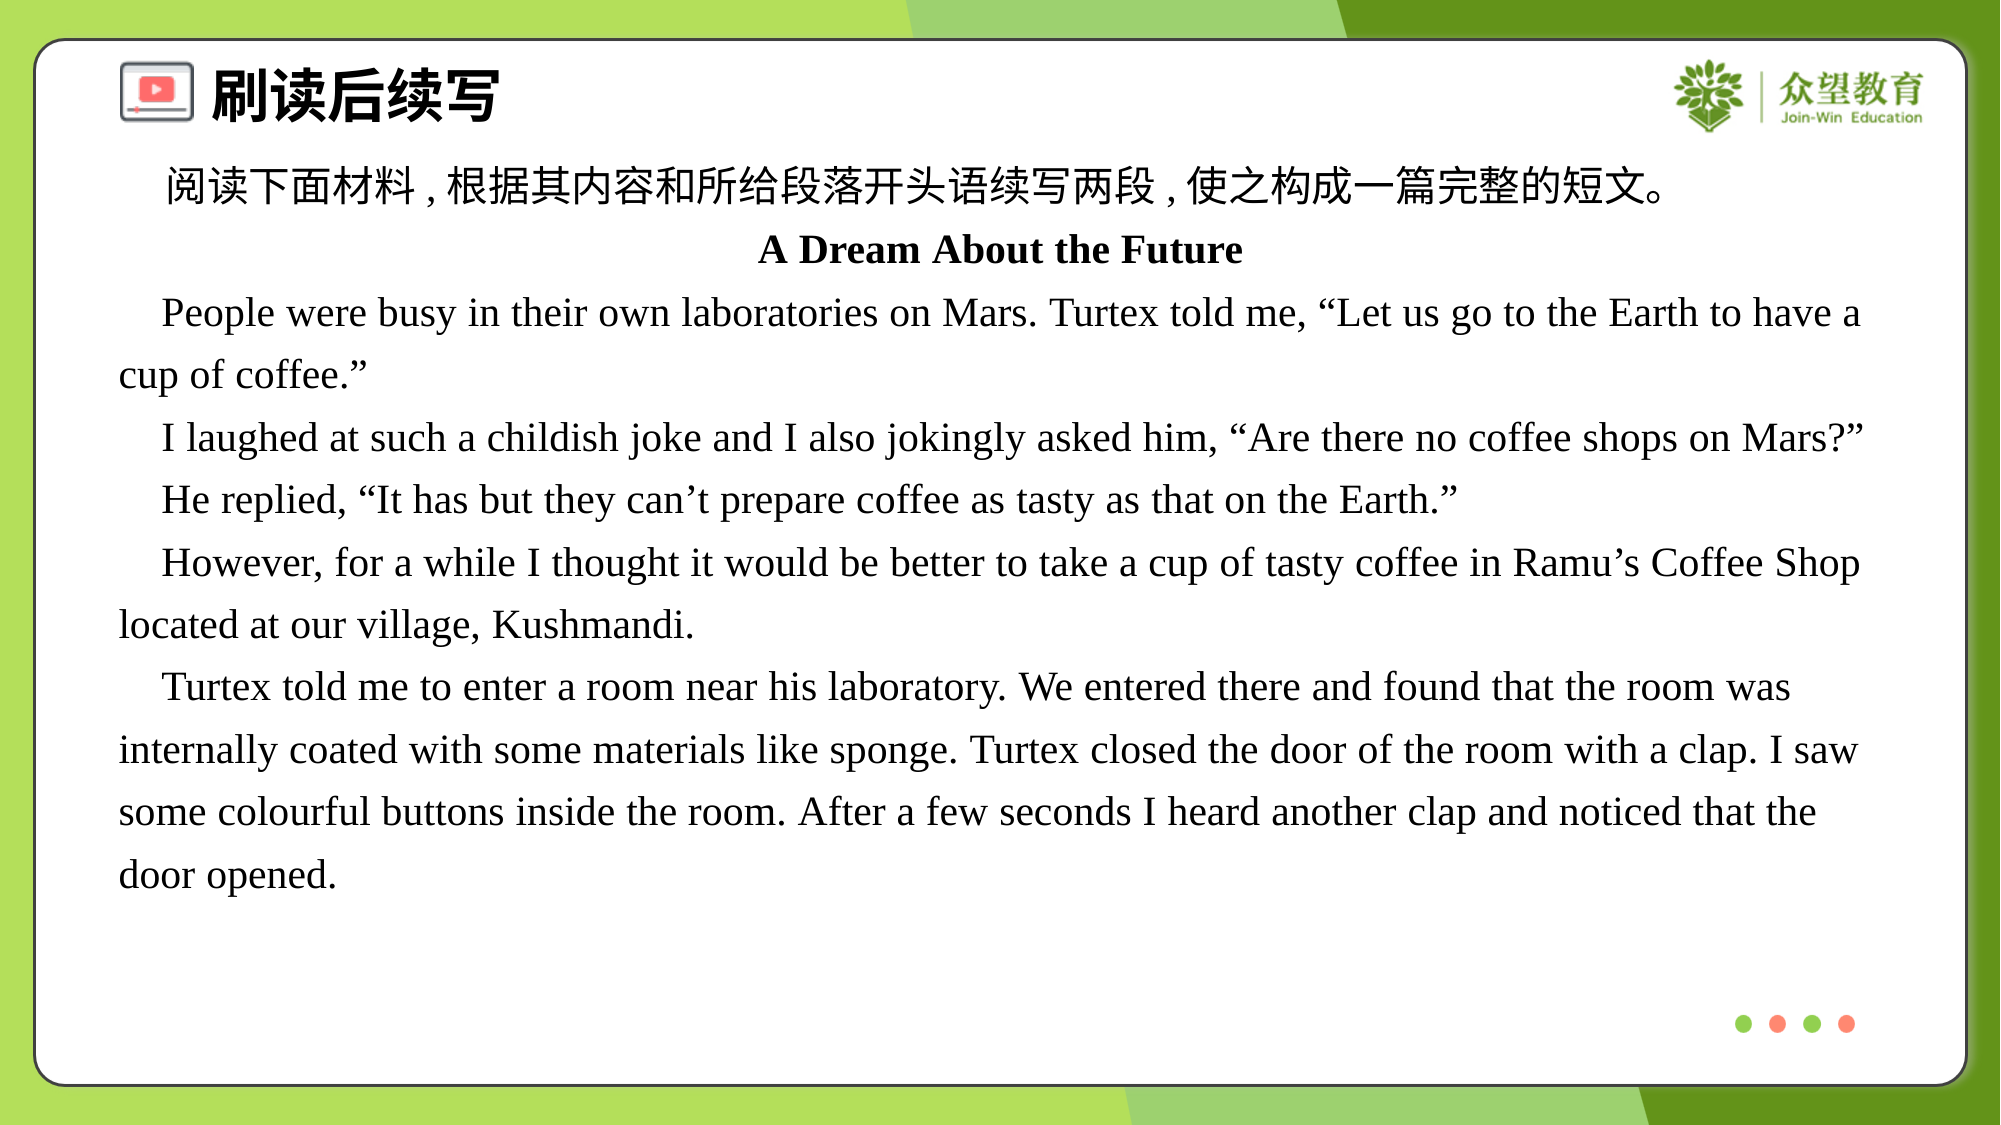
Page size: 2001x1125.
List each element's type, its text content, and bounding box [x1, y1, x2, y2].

picture [0, 0, 2000, 1125]
text_box 阅读下面材料,根据其内容和所给段落开头语续写两段,使之构成一篇完整的短文。 A Dream About the Future People were busy in their own laboratories on Mars. Turtex told me, “Let us go to the Earth to have a cup of coffee.” I laughed at such a childish joke and I also jokingly asked him, “Are there no coffee shops on Mars?” He replied, “It has but they can’t prepare coffee as tasty as that on the Earth.” However, for a while I thought it would be better to take a cup of tasty coffee in Ramu’s Coffee Shop located at our village, Kushmandi. Turtex told me to enter a room near his laboratory. We entered there and found that the room was internally coated with some materials like sponge. Turtex closed the door of the room with a clap. I saw some colourful buttons inside the room. After a few seconds I heard another clap and noticed that the door opened. [118, 146, 1883, 960]
